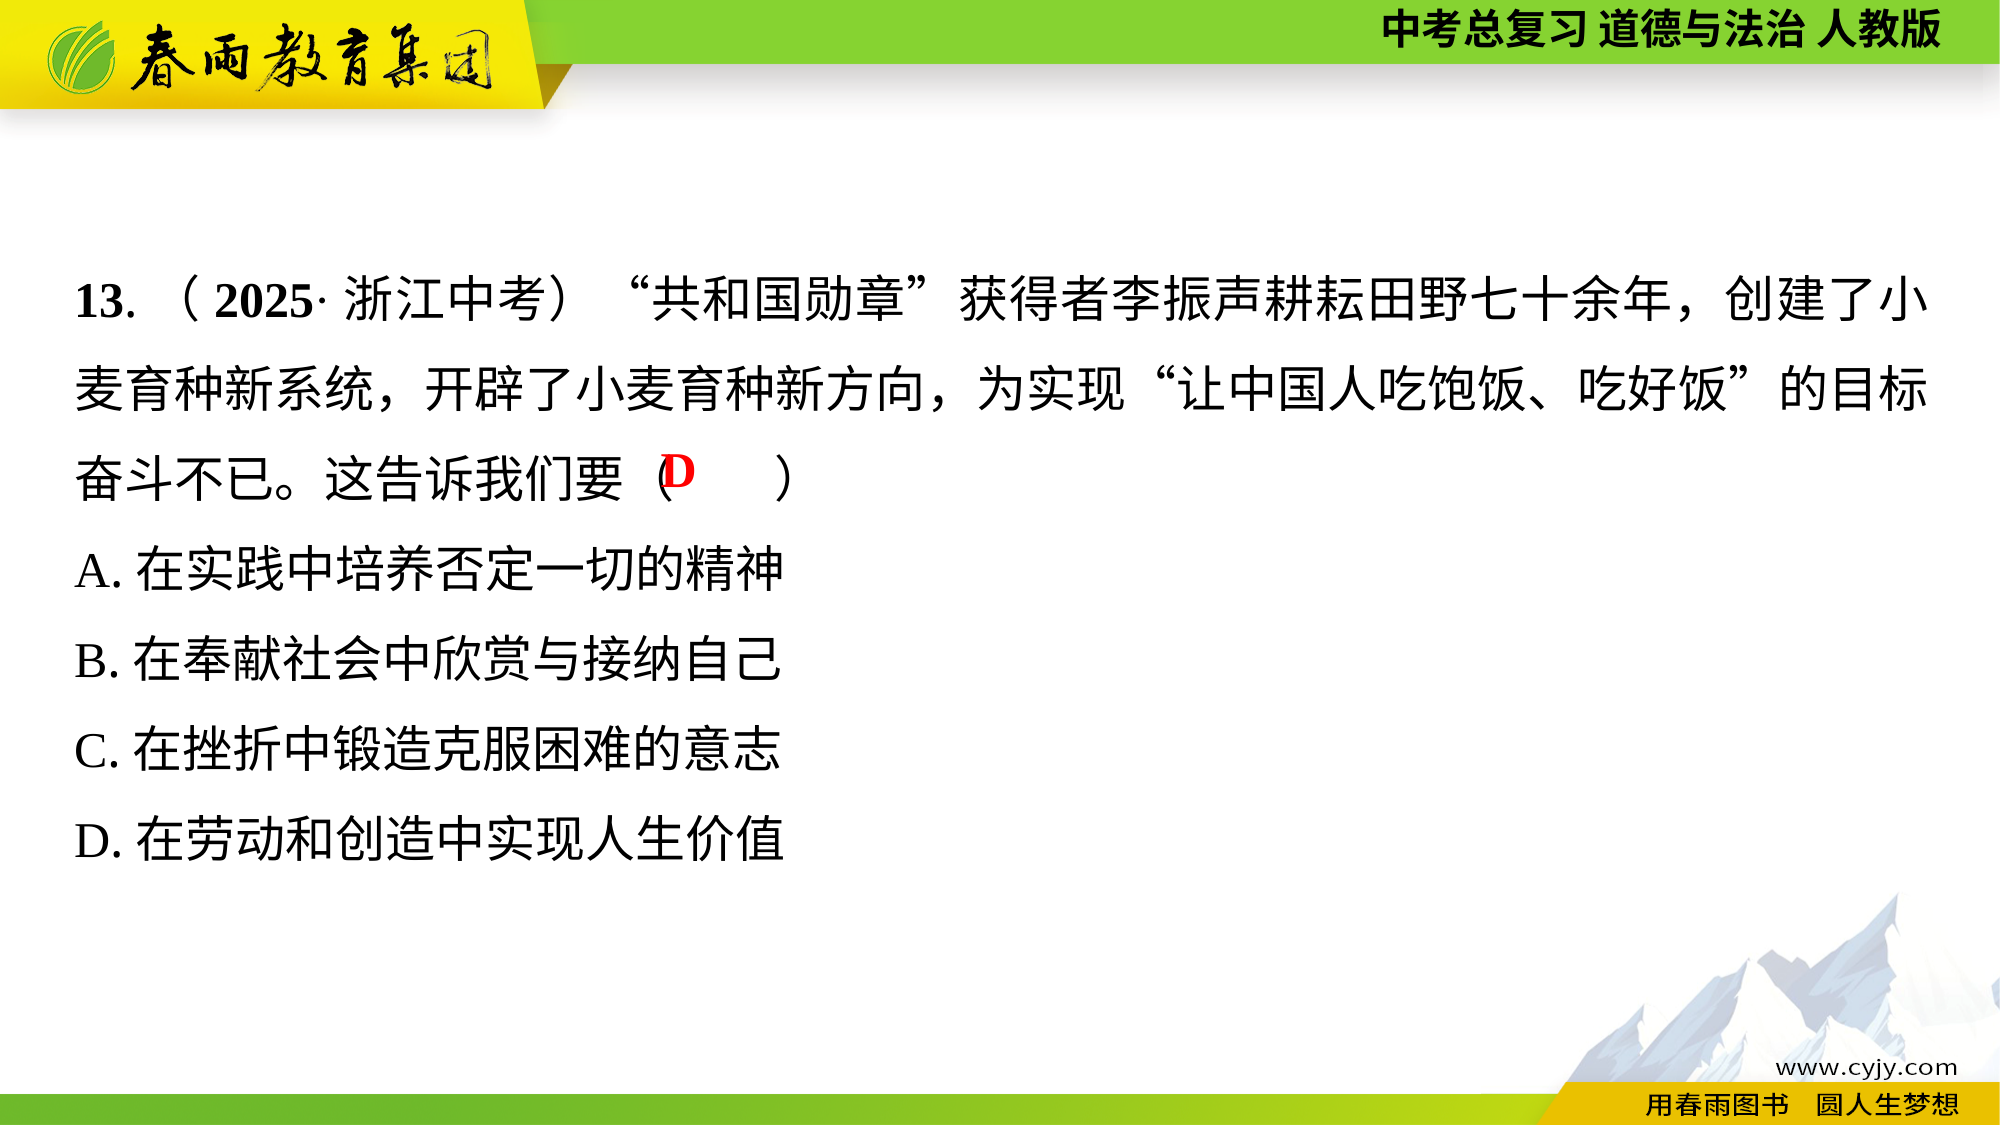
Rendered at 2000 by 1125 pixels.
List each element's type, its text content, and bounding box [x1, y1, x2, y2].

list 13.（2025·浙江中考）“共和国勋章”获得者李振声耕耘田野七十余年，创建了小麦育种新系统，开辟了小麦育种新方向，为实现“让中国人吃饱饭、吃好饭”的目标奋斗不已。这告诉我们要（ ） A.在实践中培养否定一切的精神 B.在奉献社会中欣赏与接纳自己 C.在挫折中锻造克服困难的意志 D.在劳动和创造中实现人生价值 [59, 229, 1944, 870]
text_box D [645, 429, 712, 505]
picture [0, 0, 2000, 1125]
